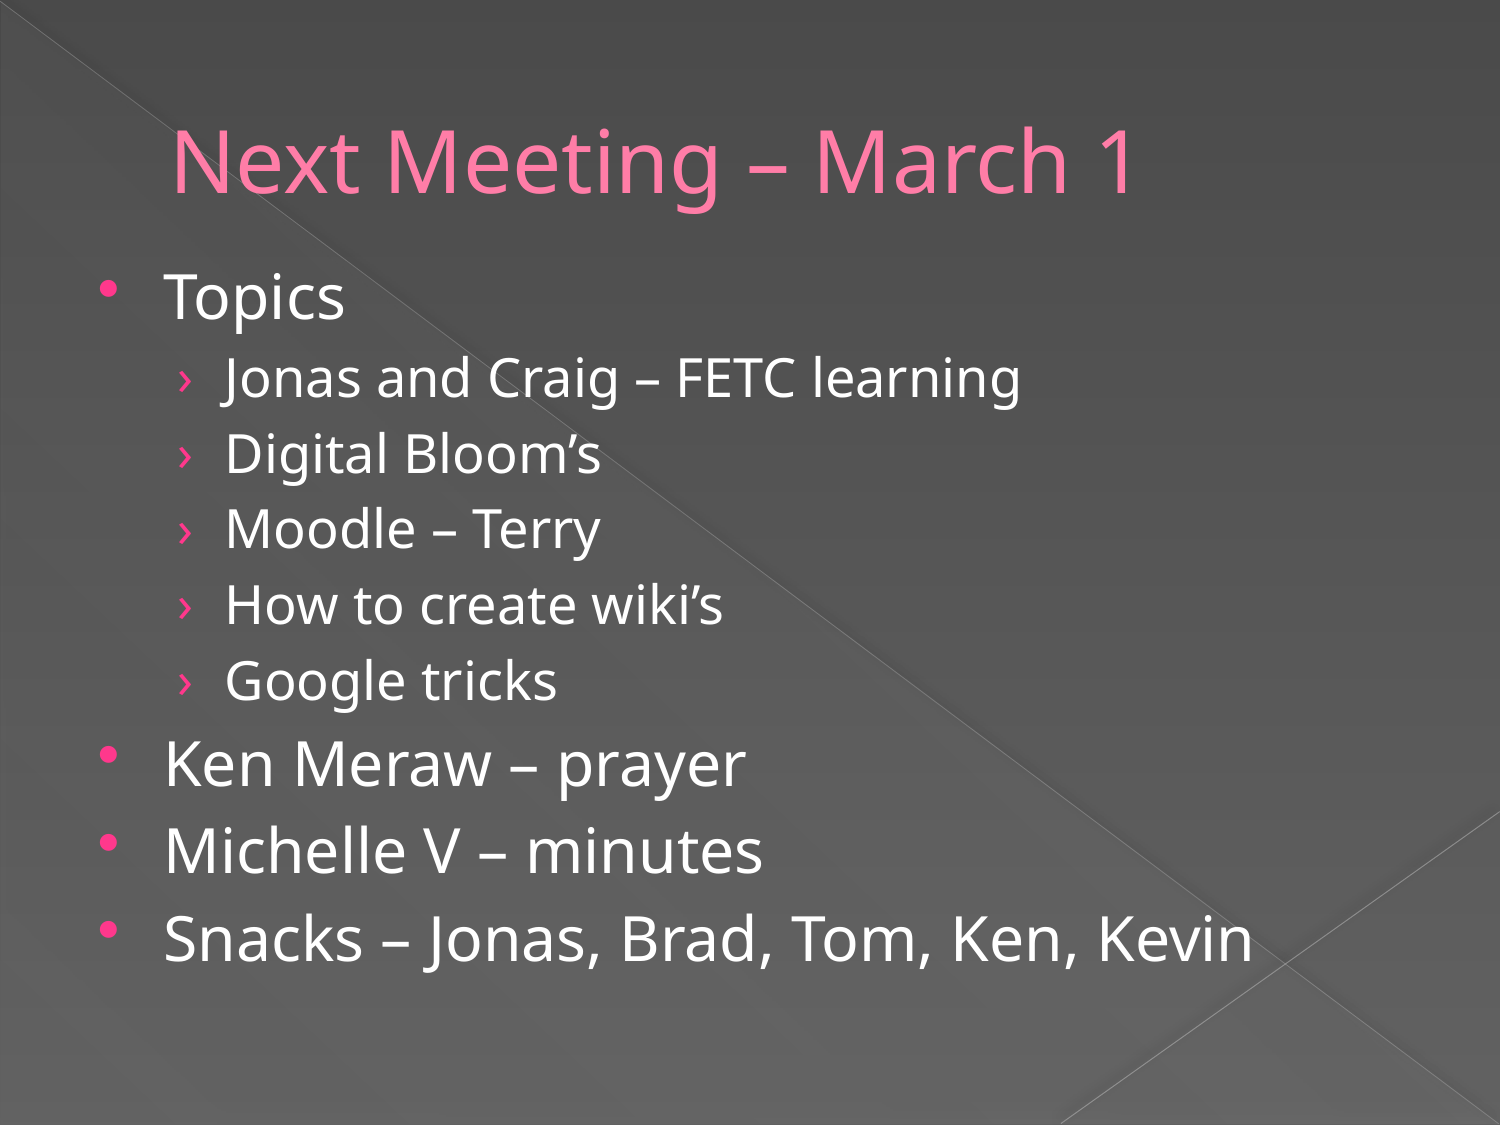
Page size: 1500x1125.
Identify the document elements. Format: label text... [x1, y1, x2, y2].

list Topics Jonas and Craig – FETC learning Digital Bloom’s Moodle – Terry How to create wiki’s Google tricks Ken Meraw – prayer Michelle V – minutes Snacks – Jonas, Brad, Tom, Ken, Kevin [75, 249, 1425, 1059]
title Next Meeting – March 1 [75, 43, 1425, 249]
